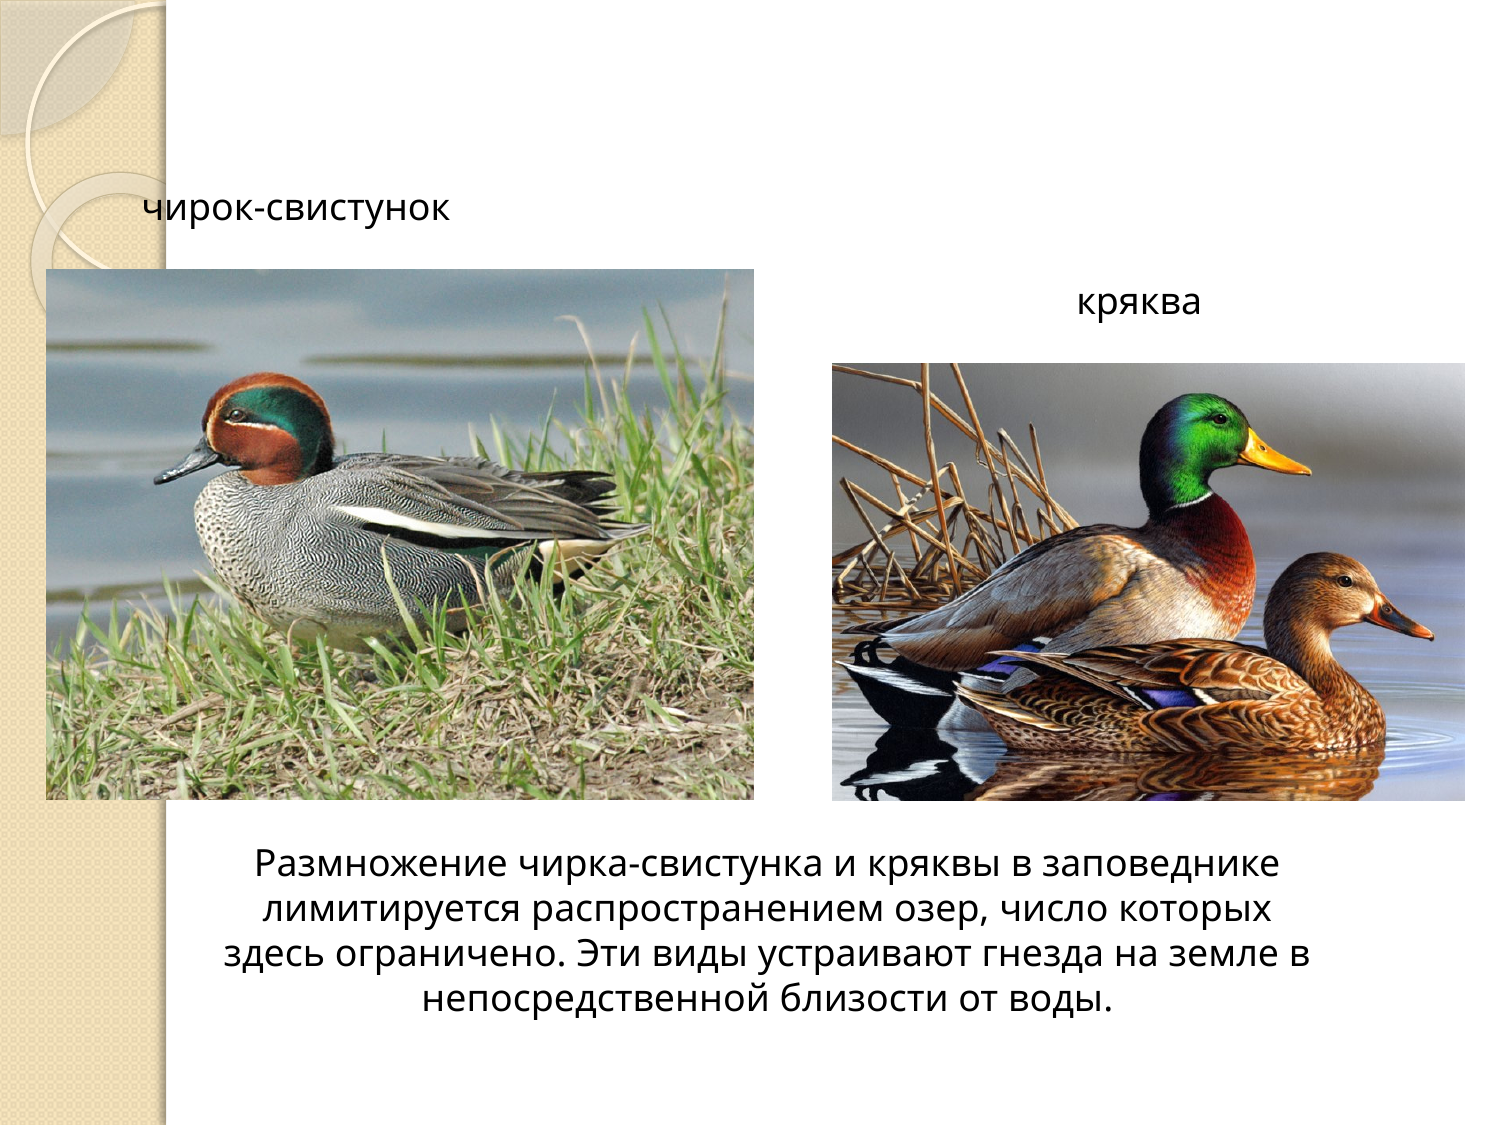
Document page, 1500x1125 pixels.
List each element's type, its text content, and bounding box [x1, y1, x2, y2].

picture [46, 269, 755, 800]
text_box Размножение чирка-свистунка и кряквы в заповеднике лимитируется распространением озер, число которых здесь ограничено. Эти виды устраивают гнезда на земле в непосредственной близости от воды. [199, 831, 1336, 1027]
picture [831, 363, 1466, 801]
text_box чирок-свистунок [126, 175, 466, 236]
text_box кряква [1061, 269, 1217, 330]
